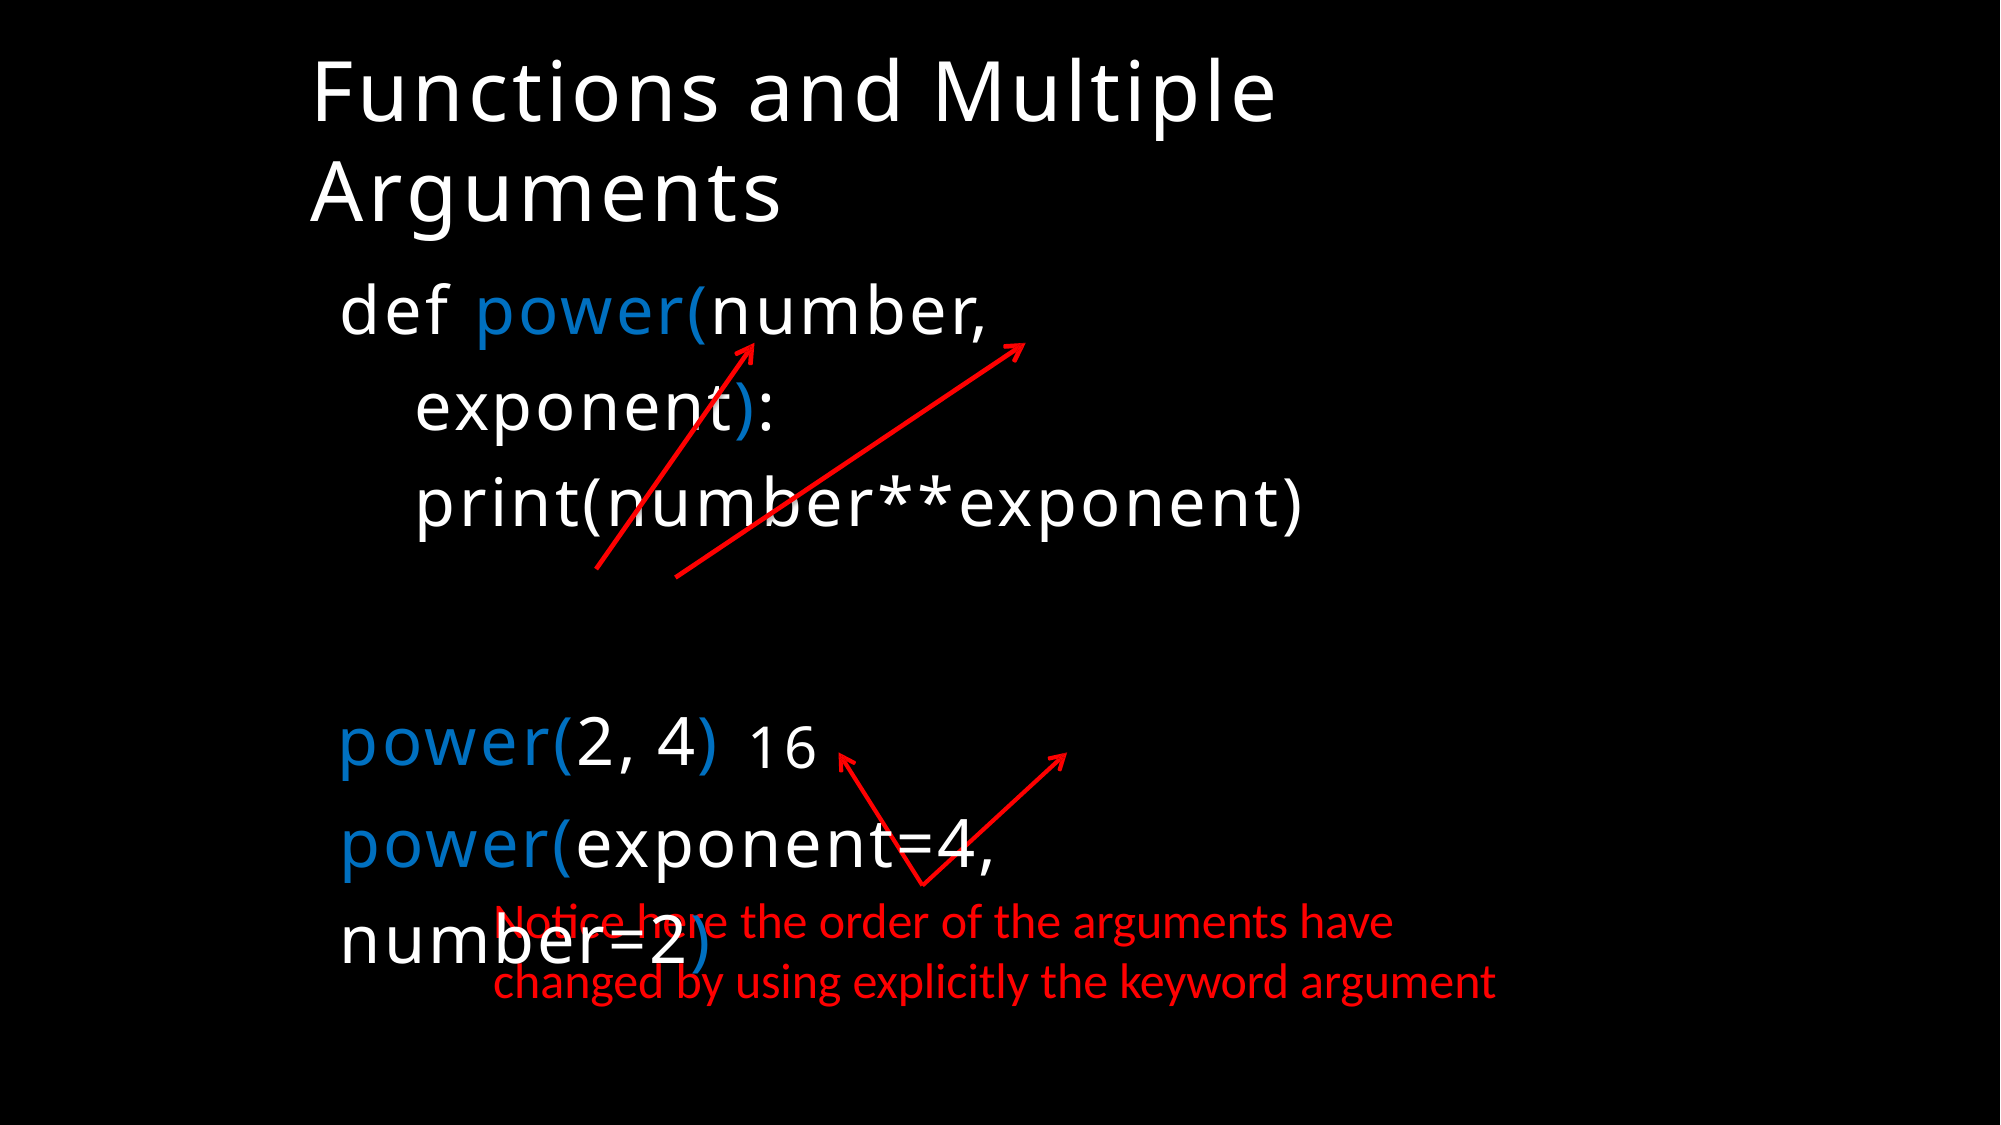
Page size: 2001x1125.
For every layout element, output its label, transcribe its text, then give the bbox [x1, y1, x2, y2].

title Functions and Multiple Arguments [308, 35, 1688, 238]
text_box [812, 730, 1093, 897]
text_box Notice here the order of the arguments have changed by using explicitly the keyword argument [491, 886, 1508, 1009]
text_box def power(number, exponent): print(number**exponent) power(2, 4) 16 power(exponent=4, number=2) [337, 249, 1337, 977]
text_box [587, 318, 1054, 590]
